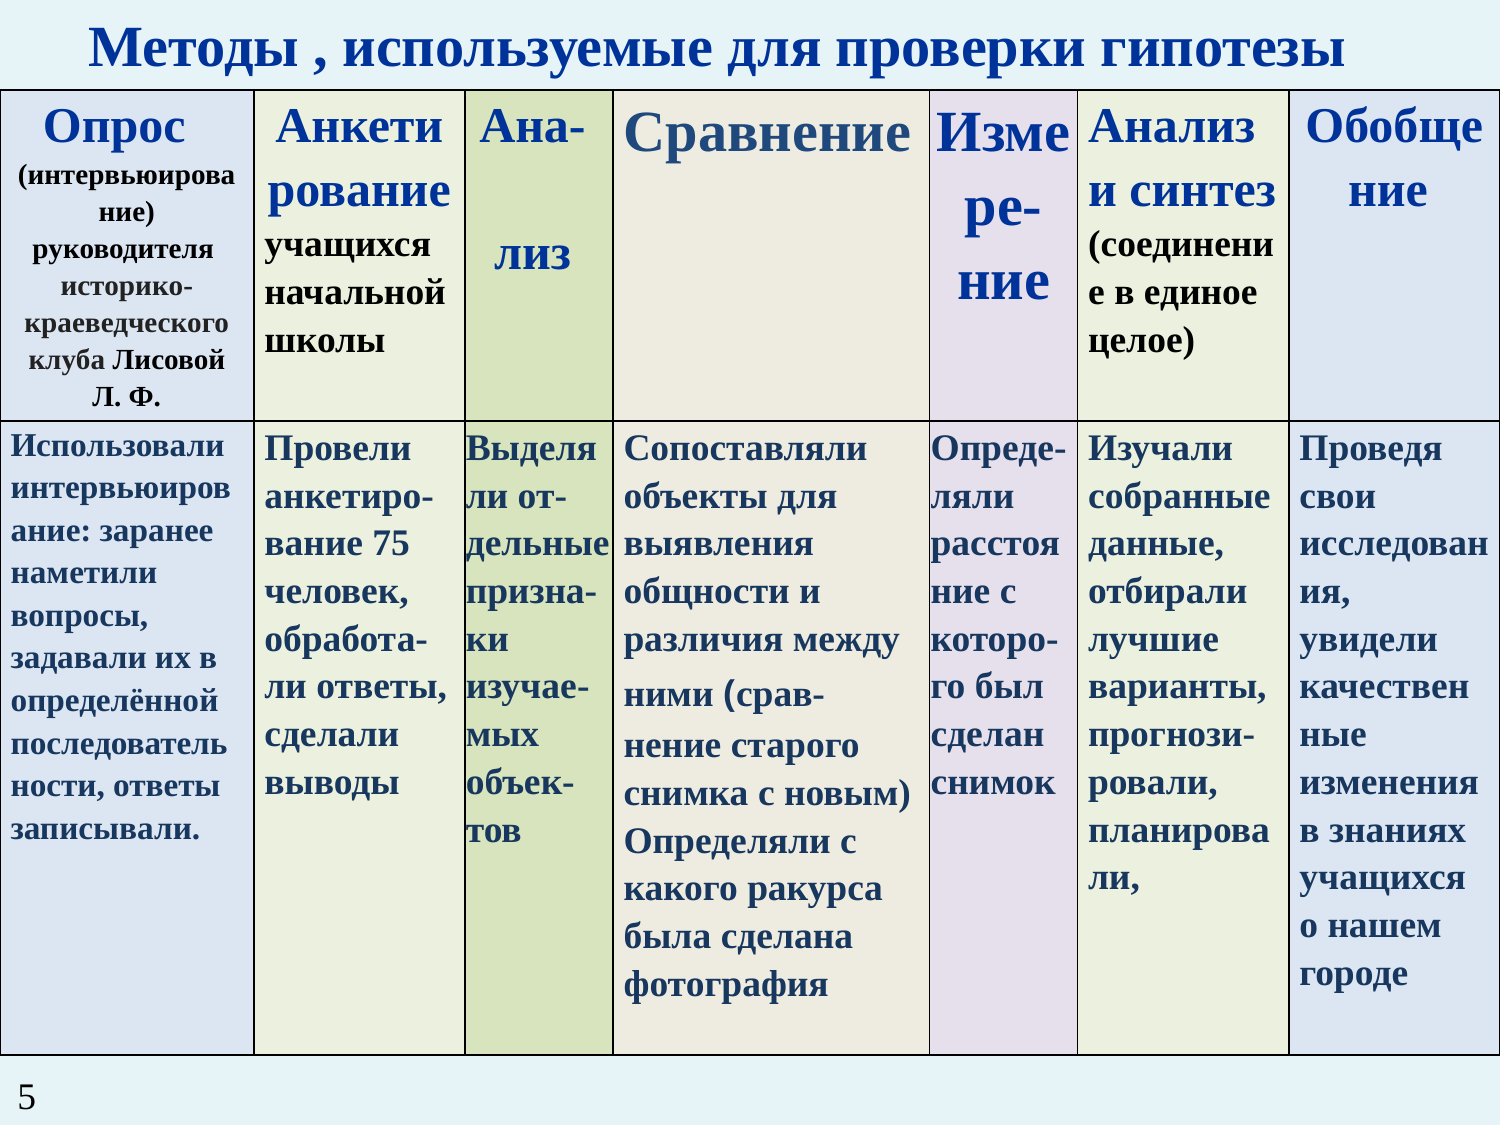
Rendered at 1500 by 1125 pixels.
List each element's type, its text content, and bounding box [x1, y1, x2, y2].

table_header Сравнение [614, 91, 929, 420]
table_header Опрос (интервьюирование) руководителя историко-краеведческого клуба Лисовой Л. Ф. [1, 91, 253, 420]
table_cell Опреде-ляли расстояние с которо-го был сделан снимок [930, 422, 1077, 1054]
table_cell Проведя свои исследования, увидели качественные изменения в знаниях учащихся о нашем городе [1290, 422, 1499, 1054]
text_box 5 [2, 1064, 74, 1125]
table_header Измере-ние [930, 91, 1077, 420]
table_cell Провели анкетиро-вание 75 человек, обработа-ли ответы, сделали выводы [255, 422, 464, 1054]
table_cell Изучали собранные данные, отбирали лучшие варианты, прогнози-ровали, планировали, [1078, 422, 1288, 1054]
table_cell Выделяли от-дельные призна-ки изучае-мых объек-тов [466, 422, 612, 1054]
table_header Ана- лиз [466, 91, 612, 420]
table_cell Сопоставляли объекты для выявления общности и различия между ни­ми (срав-нение старого снимка с новым) Определяли с какого ракурса была сделана фотография [614, 422, 929, 1054]
table_header Анкетирование учащихся начальной школы [255, 91, 464, 420]
table_header Анализ и синтез (соединение в единое целое) [1078, 91, 1288, 420]
text_box Методы , используемые для проверки гипотезы [29, 0, 1500, 86]
table_cell Использовали интервьюирование: заранее наметили вопросы, задавали их в определённой последовательности, ответы записывали. [1, 422, 253, 1054]
table_header Обобщение [1290, 91, 1499, 420]
